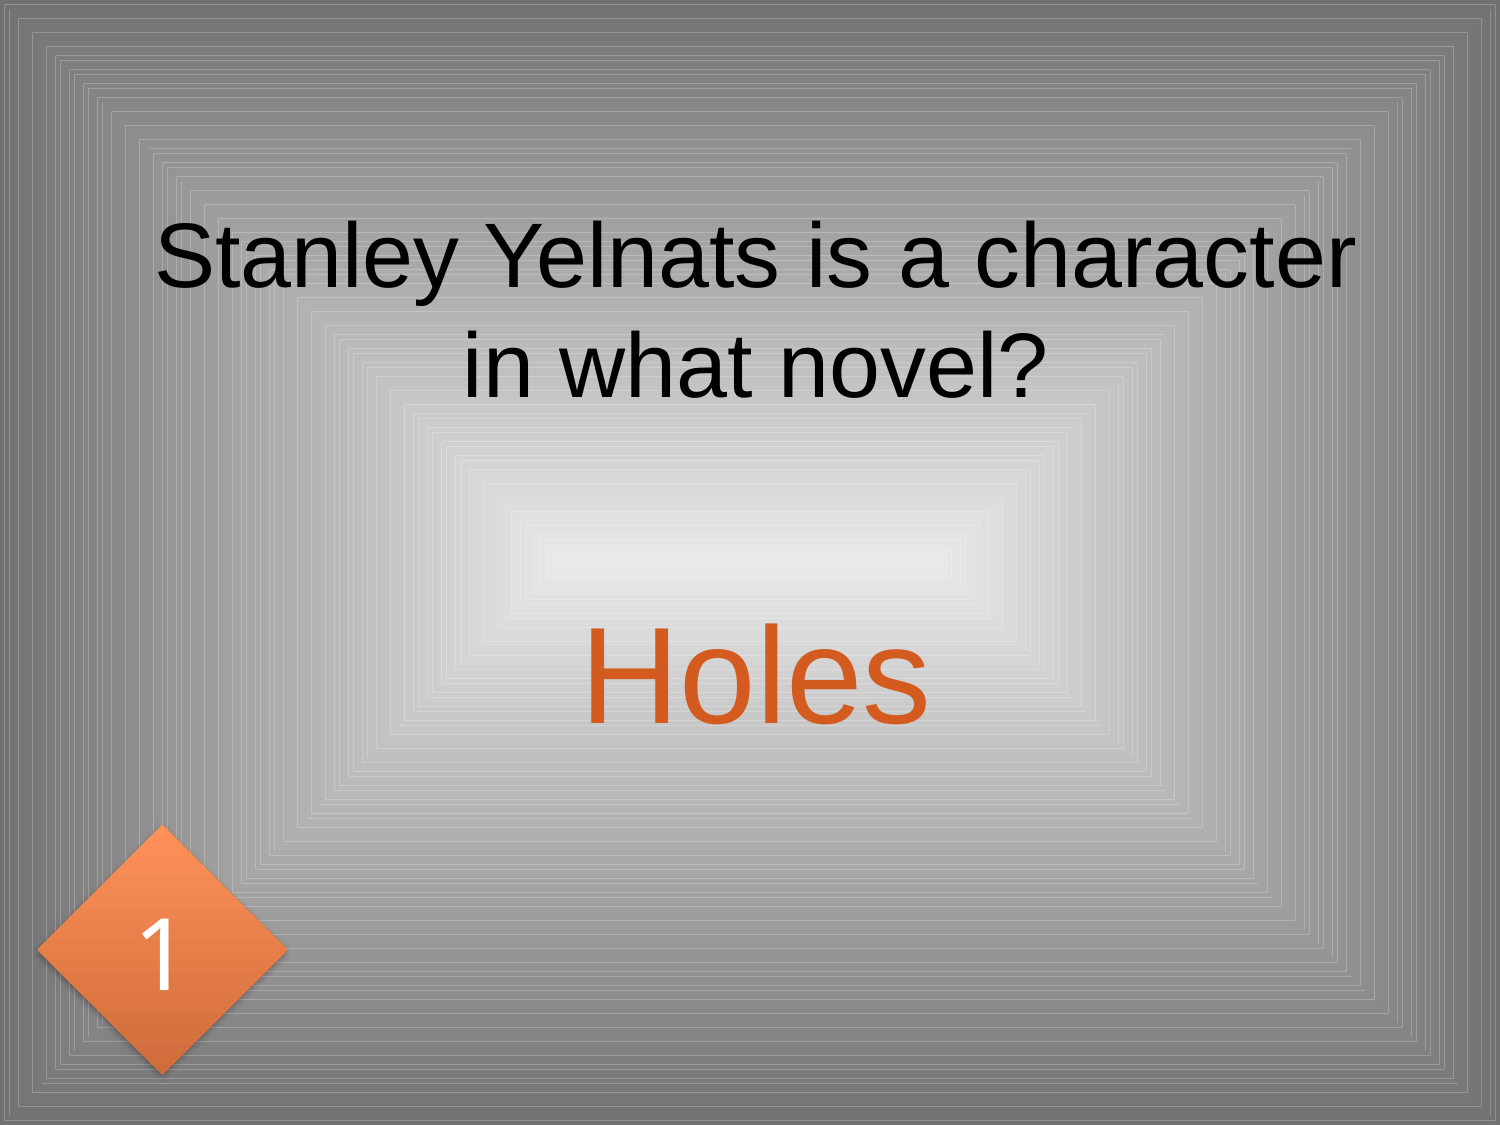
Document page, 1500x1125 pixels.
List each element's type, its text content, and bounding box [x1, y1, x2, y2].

text_box 1 [37, 838, 288, 1075]
text_box Holes [112, 500, 1400, 838]
title Stanley Yelnats is a character in what novel? [112, 137, 1401, 476]
